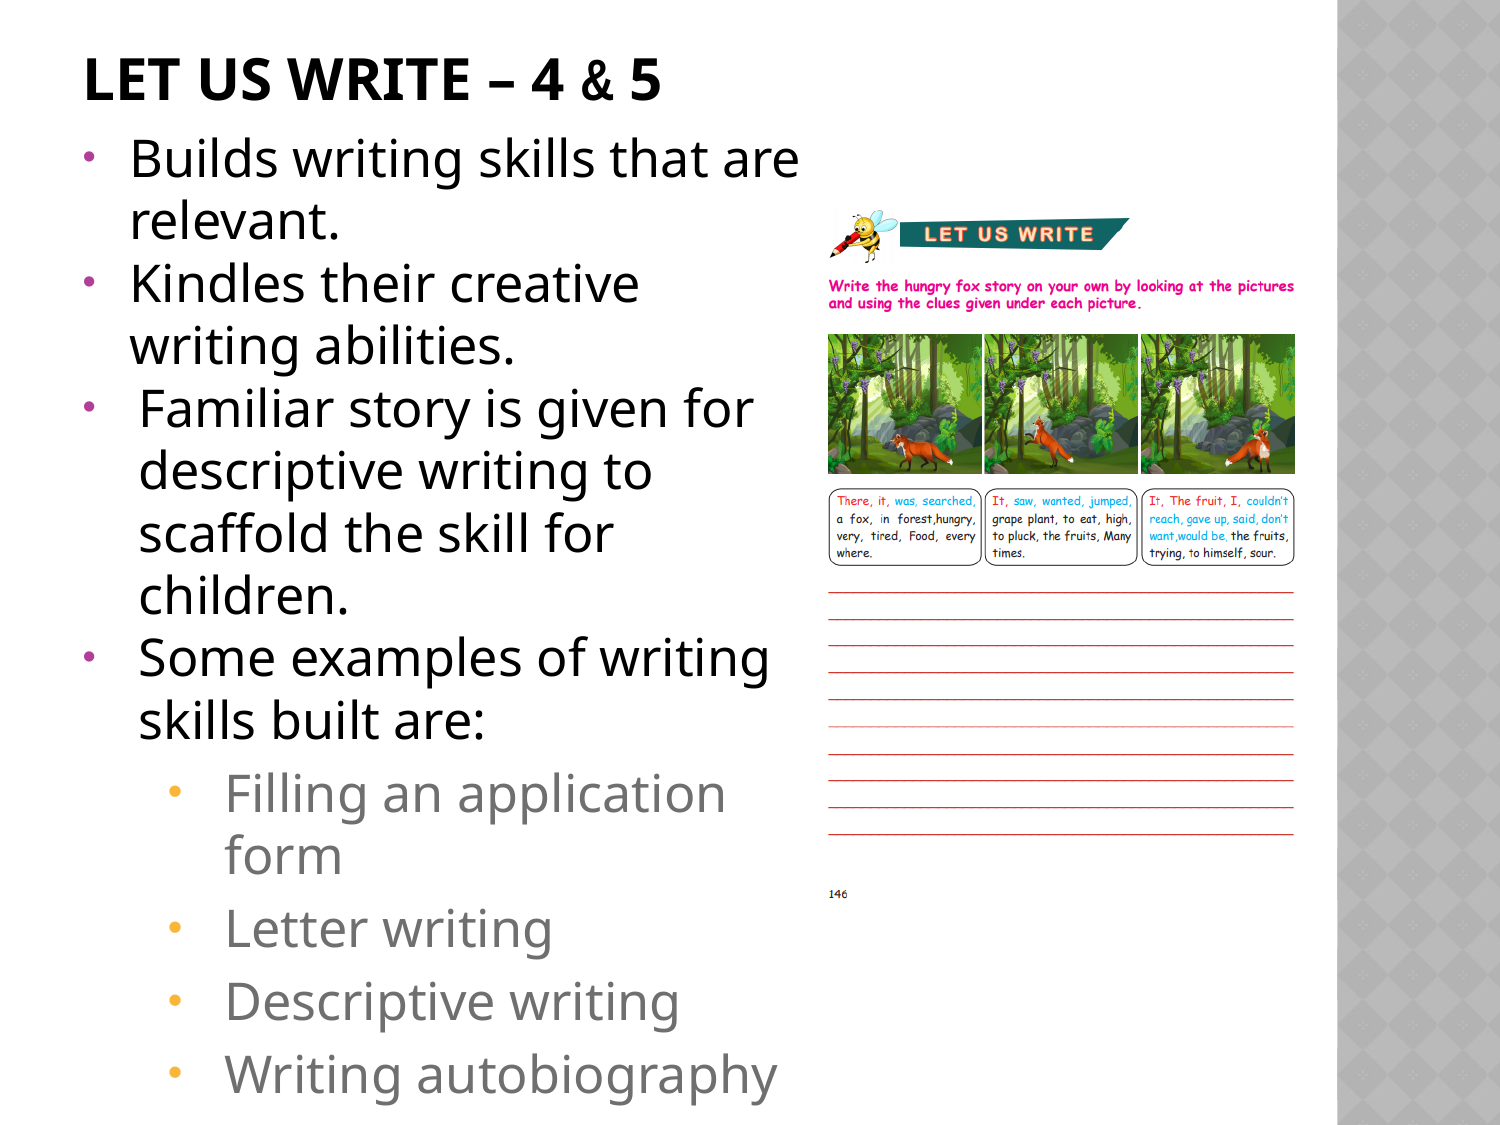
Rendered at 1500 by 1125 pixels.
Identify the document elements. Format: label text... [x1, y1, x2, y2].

list Builds writing skills that are relevant. Kindles their creative writing abilities. Familiar story is given for descriptive writing to scaffold the skill for children. Some examples of writing skills built are: Filling an application form Letter writing Descriptive writing Writing autobiography [75, 125, 825, 1075]
picture [811, 199, 1330, 926]
title Let us write – 4 & 5 [75, 37, 1043, 113]
